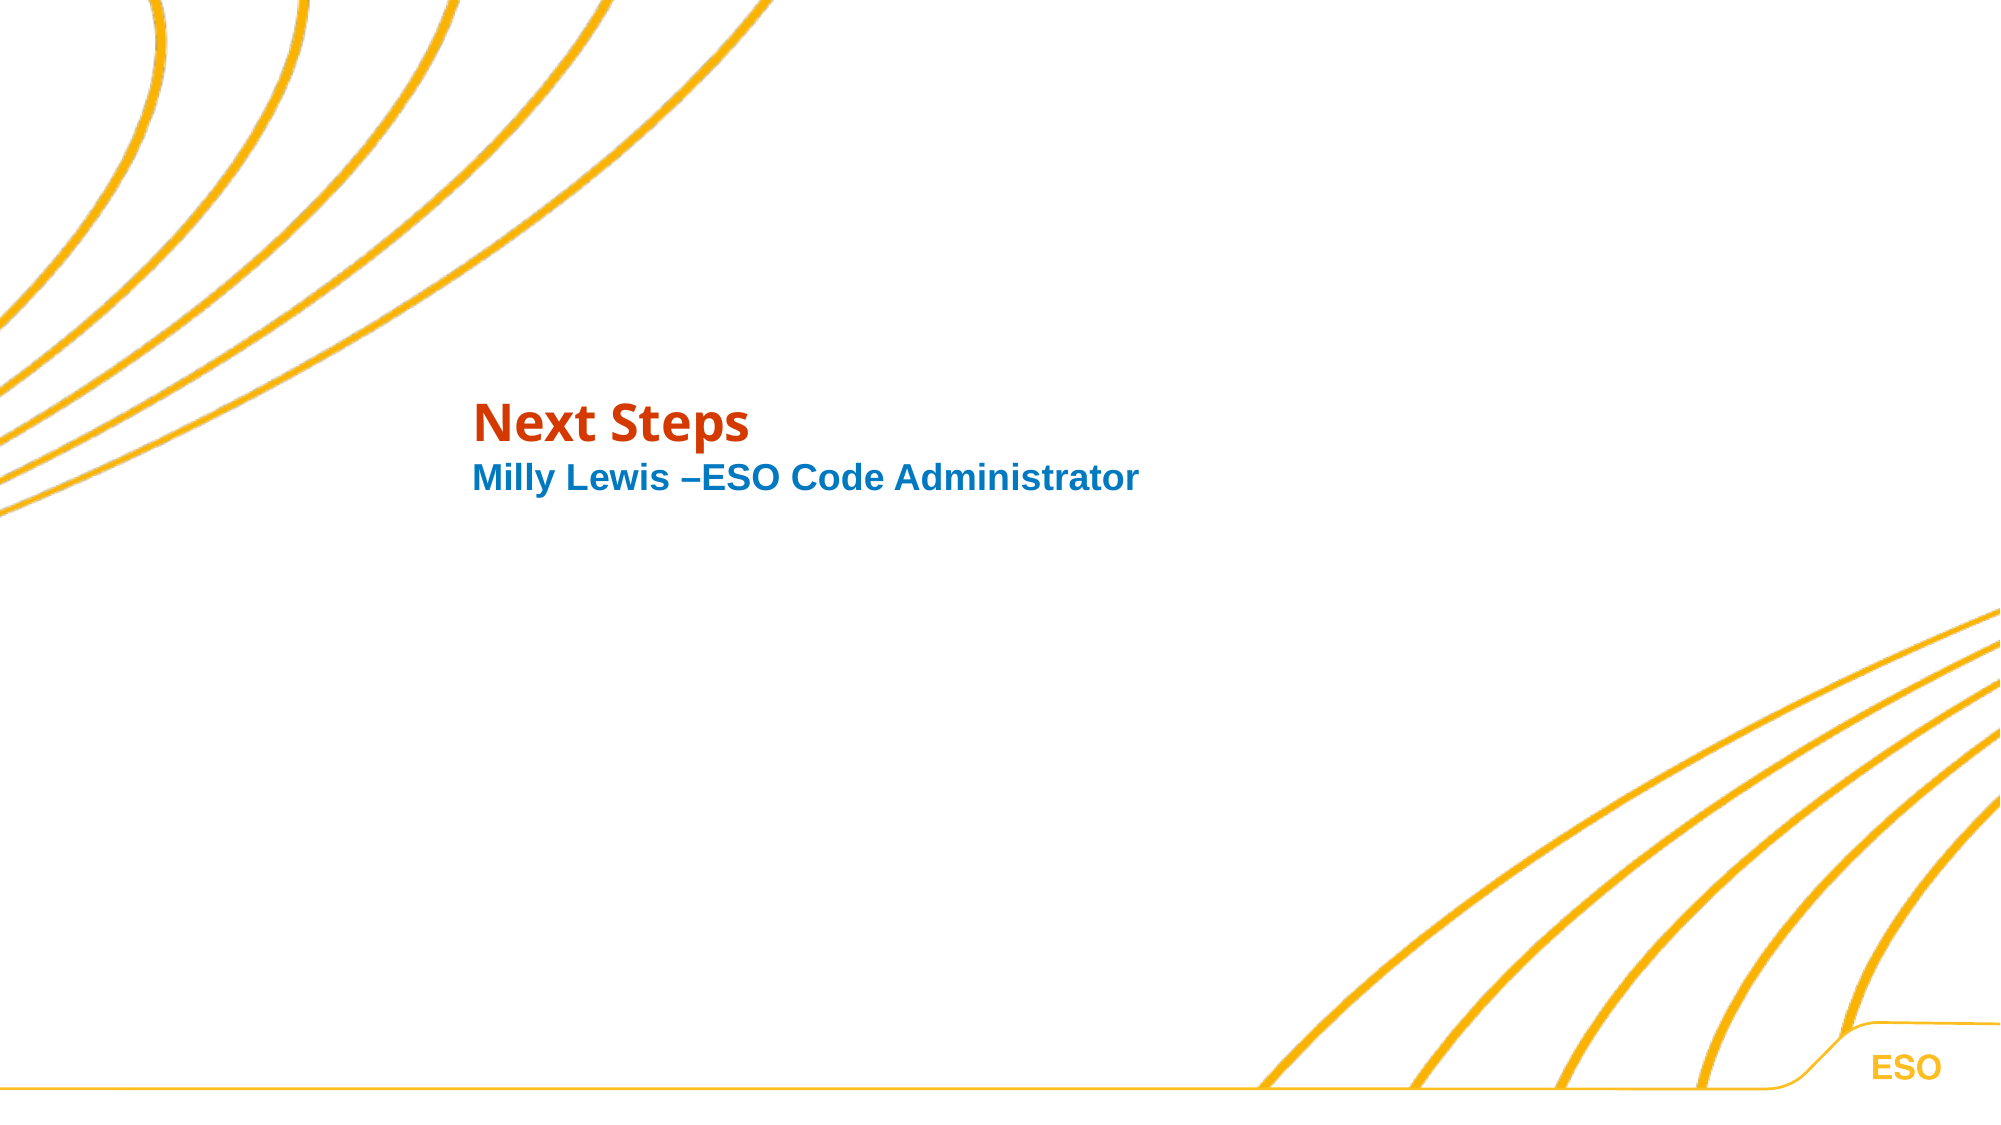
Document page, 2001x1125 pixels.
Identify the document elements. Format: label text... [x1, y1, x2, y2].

list Next Steps [457, 389, 1543, 447]
picture [1873, 1054, 1941, 1080]
list Milly Lewis –ESO Code Administrator [457, 450, 1619, 727]
picture [1126, 488, 2000, 1087]
picture [0, 0, 874, 637]
